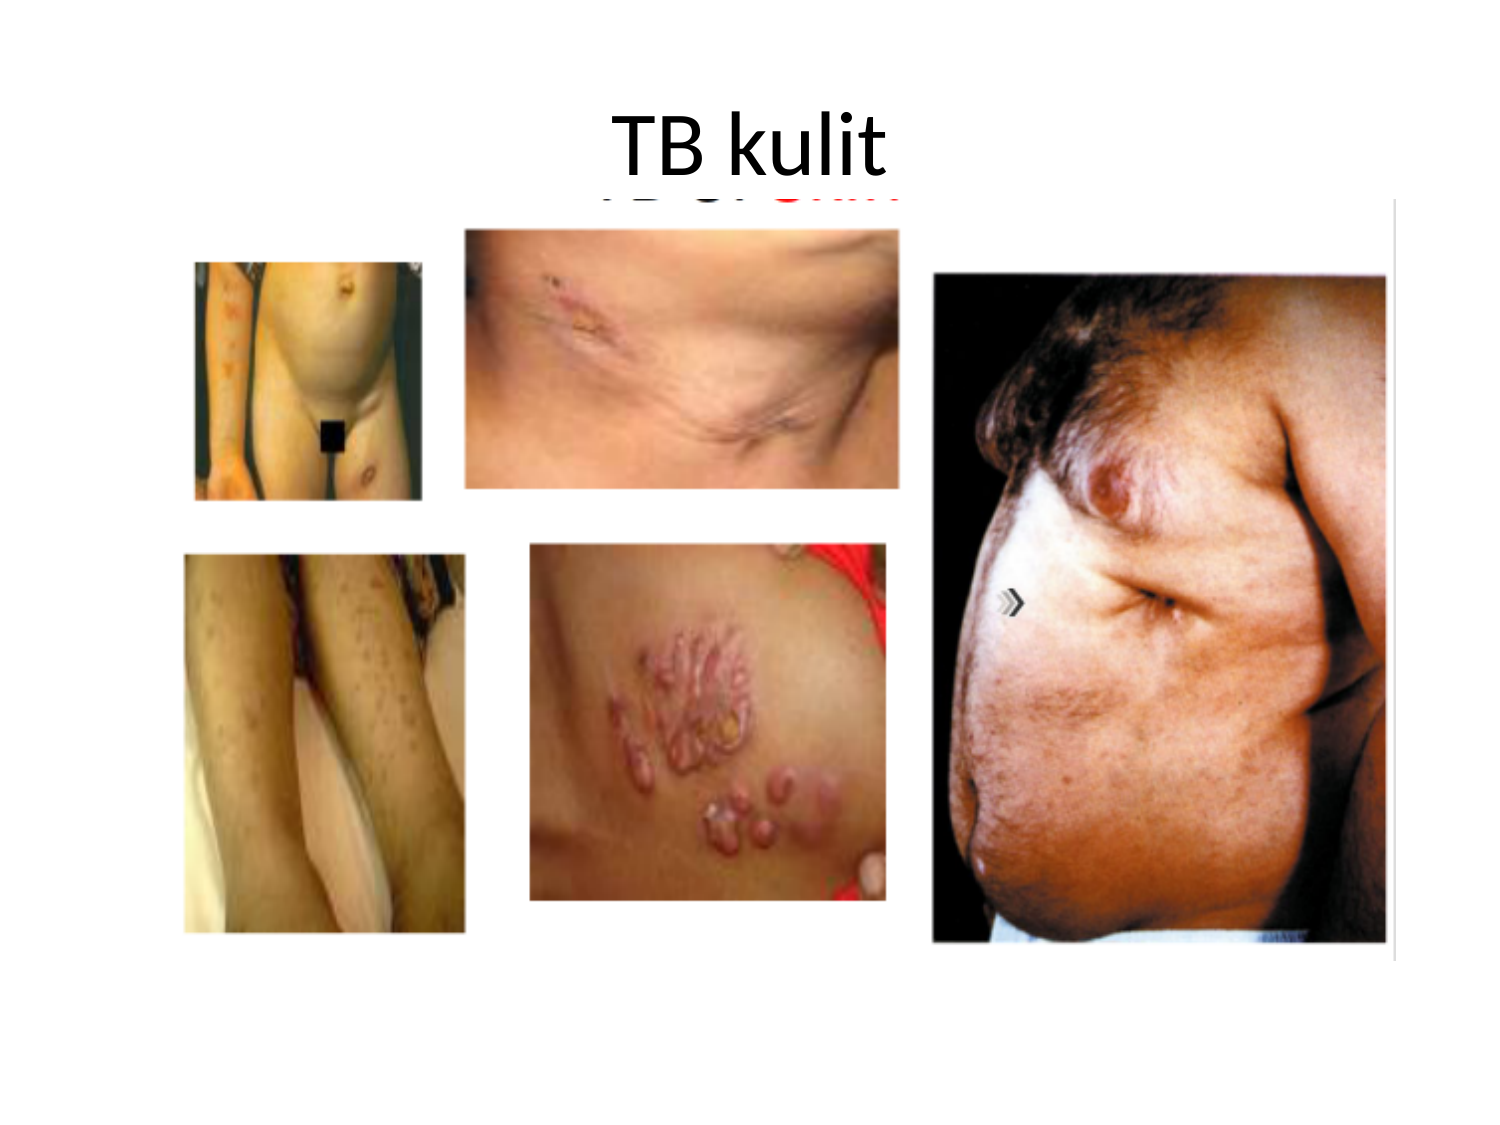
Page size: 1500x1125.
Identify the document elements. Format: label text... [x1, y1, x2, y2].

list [163, 198, 1396, 962]
title TB kulit [75, 45, 1425, 233]
